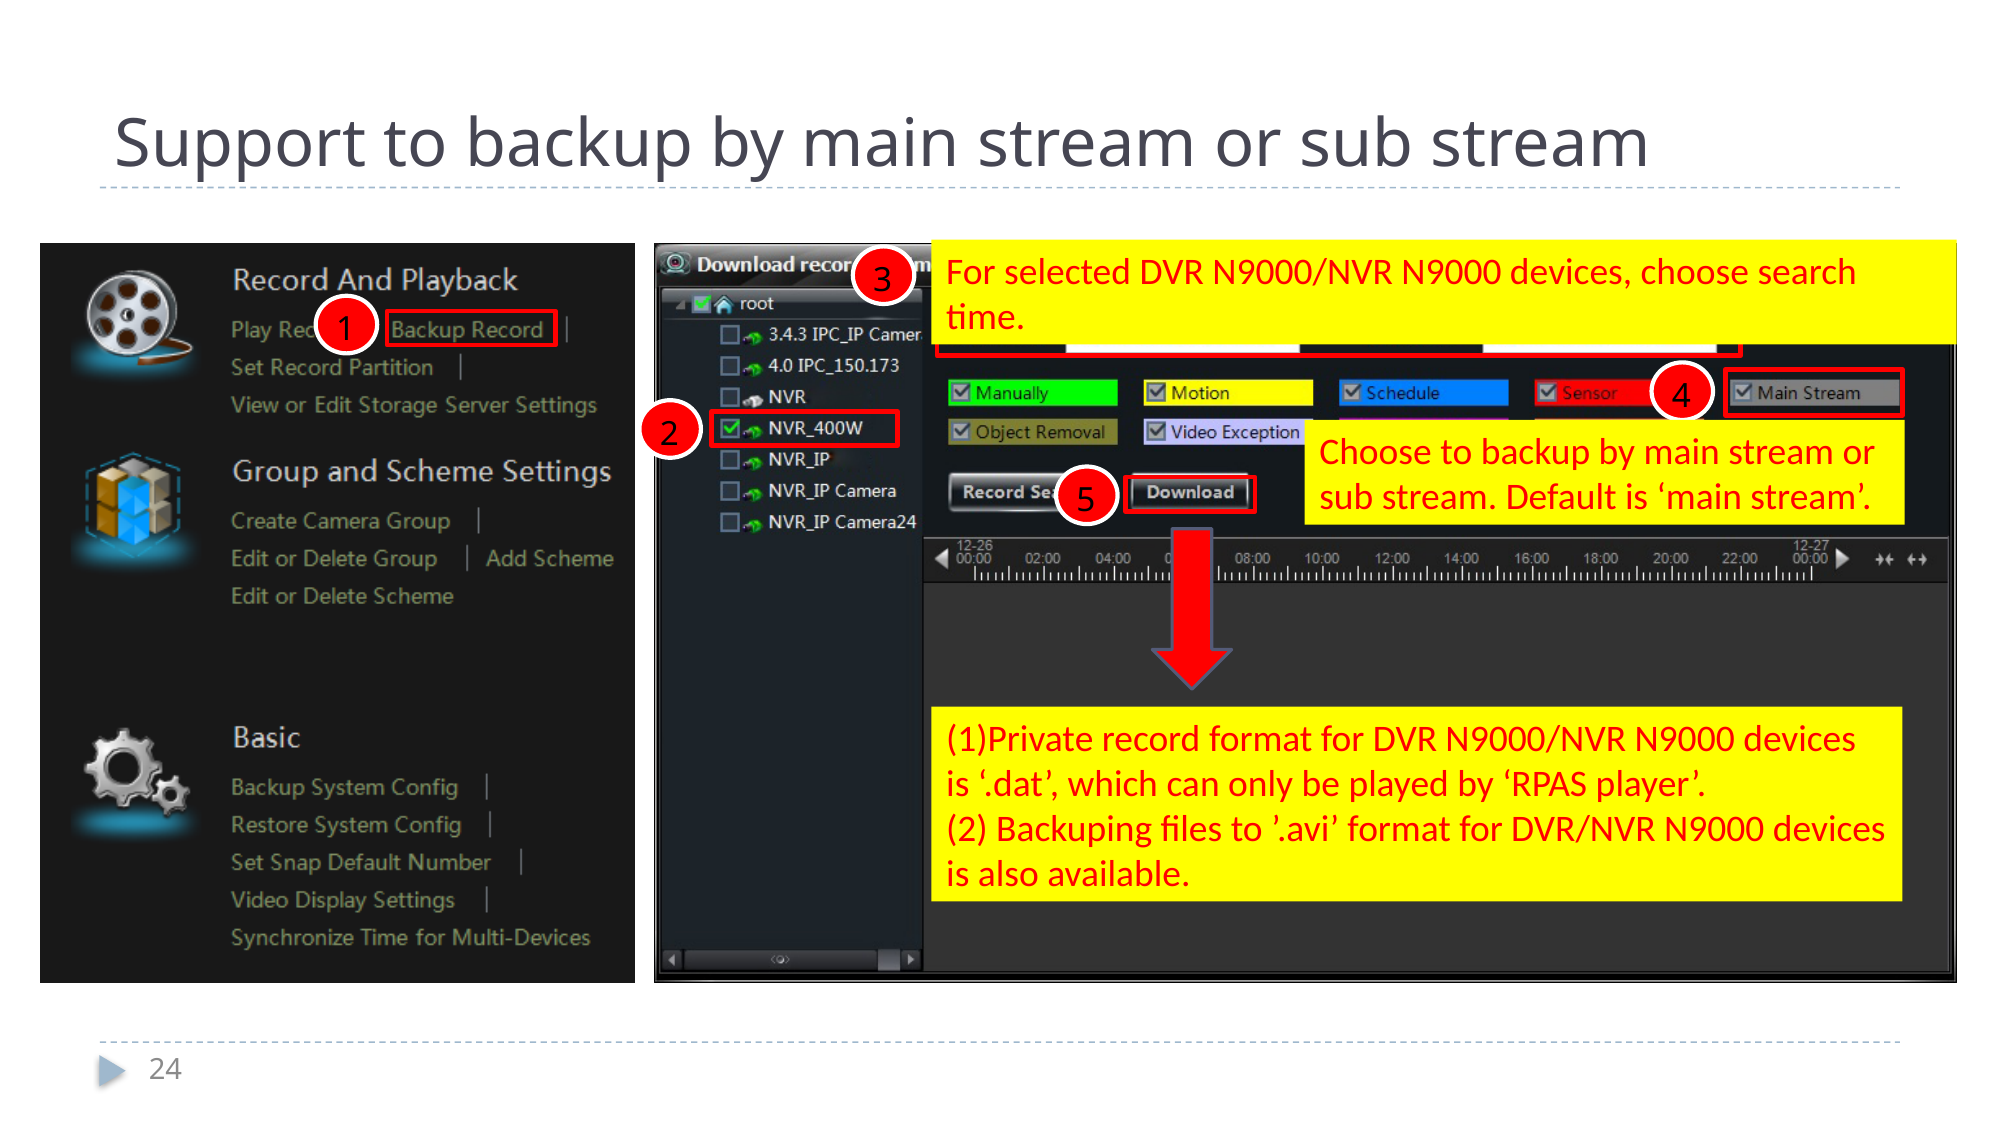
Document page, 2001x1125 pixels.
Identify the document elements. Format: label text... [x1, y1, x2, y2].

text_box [1651, 362, 1718, 423]
picture [654, 242, 1958, 983]
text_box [639, 399, 706, 461]
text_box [852, 246, 920, 307]
title Support to backup by main stream or sub stream [99, 24, 1900, 188]
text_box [1055, 466, 1123, 527]
picture [40, 242, 636, 983]
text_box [315, 295, 382, 356]
slide_number 24 [133, 1042, 568, 1103]
